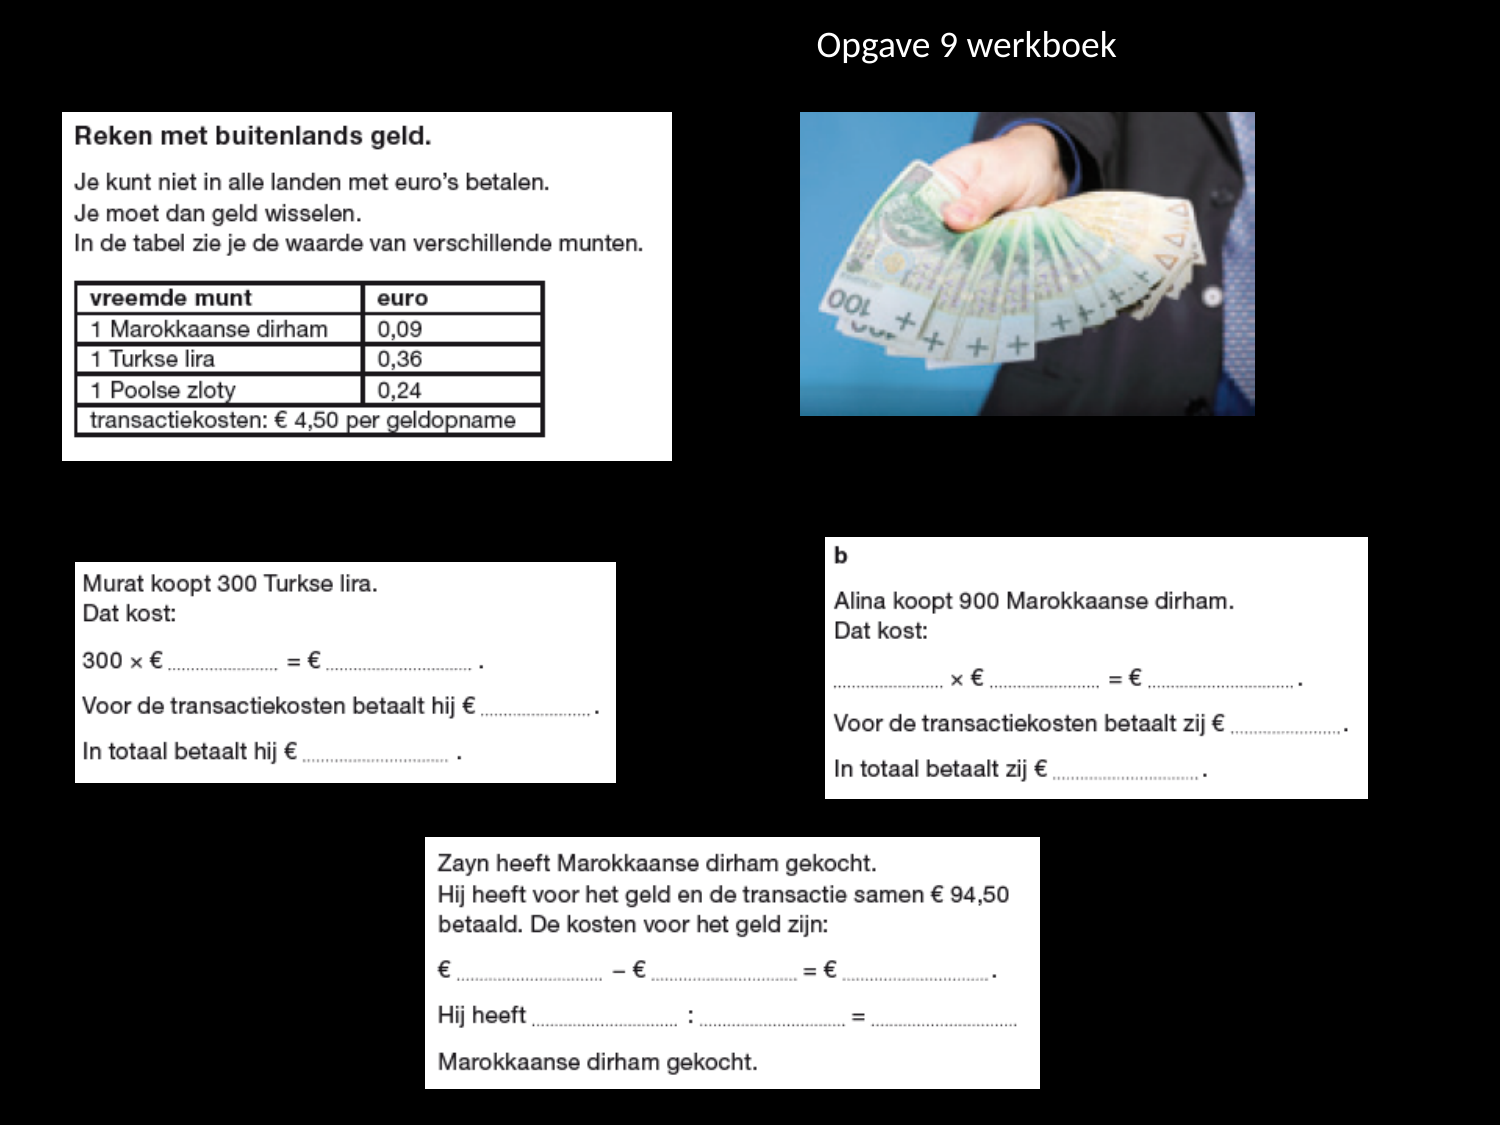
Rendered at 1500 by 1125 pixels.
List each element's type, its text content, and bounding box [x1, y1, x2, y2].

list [62, 112, 673, 462]
picture [799, 112, 1255, 416]
picture [824, 537, 1368, 799]
text_box Opgave 9 werkboek [801, 12, 1133, 73]
picture [74, 562, 616, 784]
picture [424, 837, 1040, 1090]
